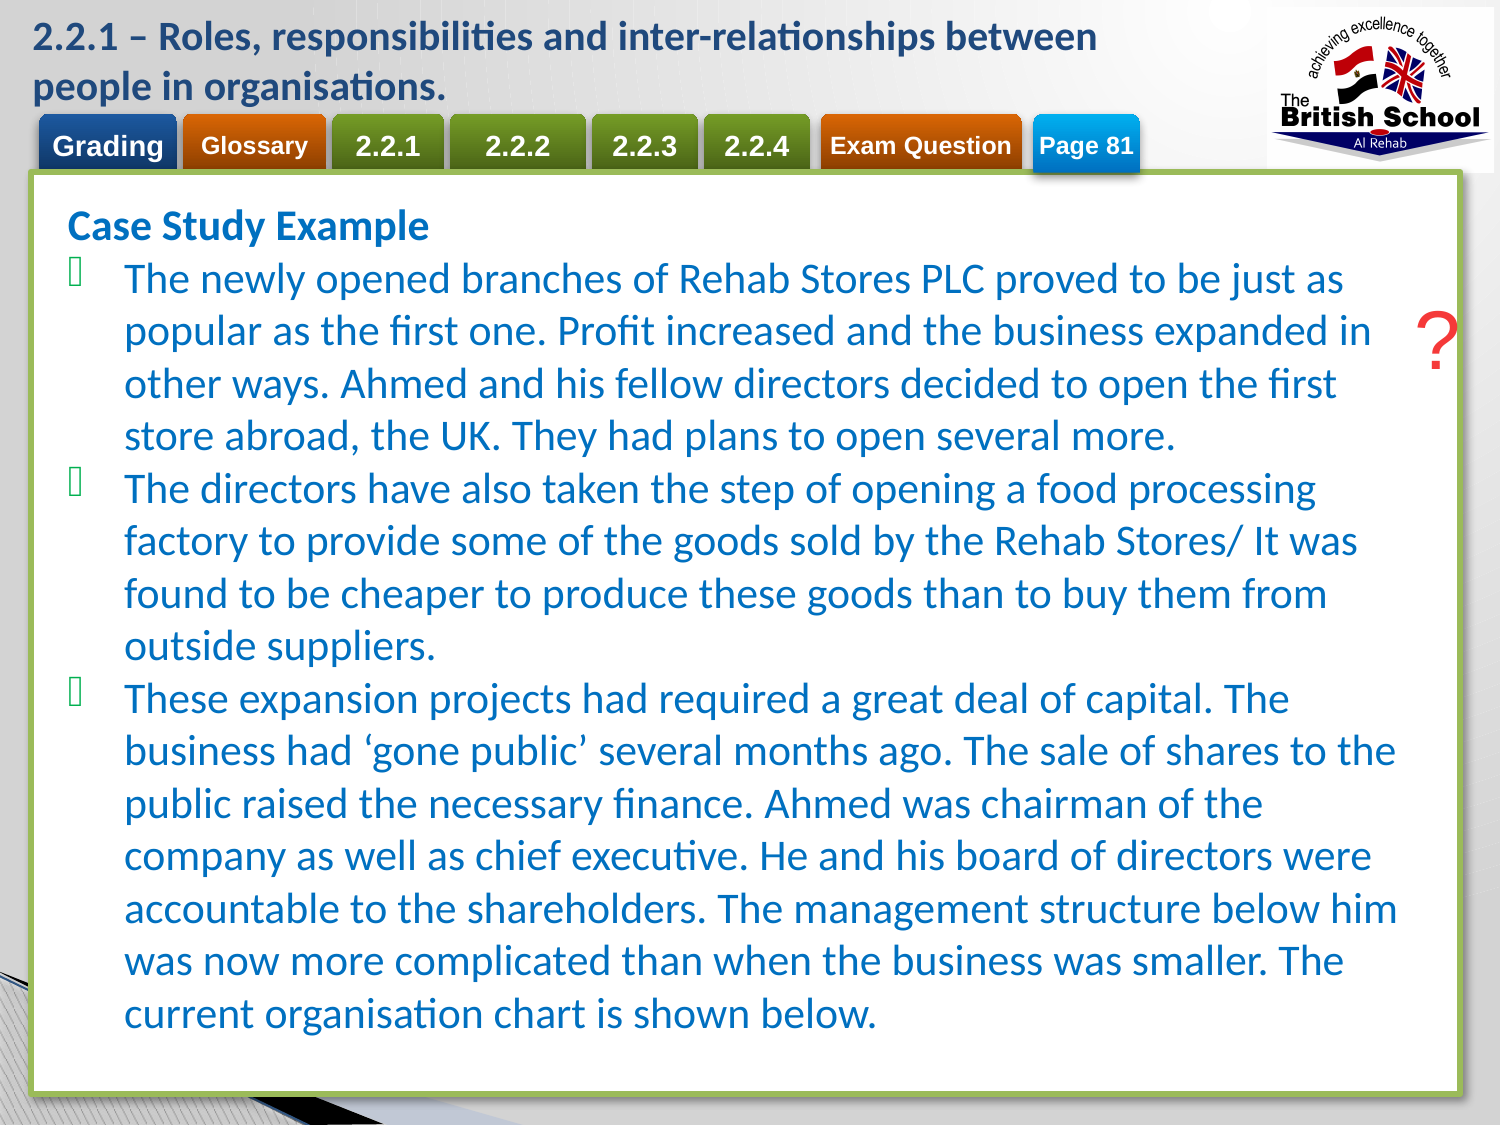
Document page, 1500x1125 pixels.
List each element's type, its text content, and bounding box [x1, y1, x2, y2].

title 2.2.1 – Roles, responsibilities and inter-relationships between people in organisations. [17, 7, 1235, 110]
text_box Case Study Example The newly opened branches of Rehab Stores PLC proved to be just as popular as the first one. Profit increased and the business expanded in other ways. Ahmed and his fellow directors decided to open the first store abroad, the UK. They had plans to open several more. The directors have also taken the step of opening a food processing factory to provide some of the goods sold by the Rehab Stores/ It was found to be cheaper to produce these goods than to buy them from outside suppliers. These expansion projects had required a great deal of capital. The business had ‘gone public’ several months ago. The sale of shares to the public raised the necessary finance. Ahmed was chairman of the company as well as chief executive. He and his board of directors were accountable to the shareholders. The management structure below him was now more complicated than when the business was smaller. The current organisation chart is shown below. [53, 189, 1447, 1045]
picture [281, 1114, 303, 1125]
text_box Page 81 [1033, 114, 1140, 173]
picture [1267, 7, 1495, 173]
text_box ? [1399, 278, 1459, 394]
